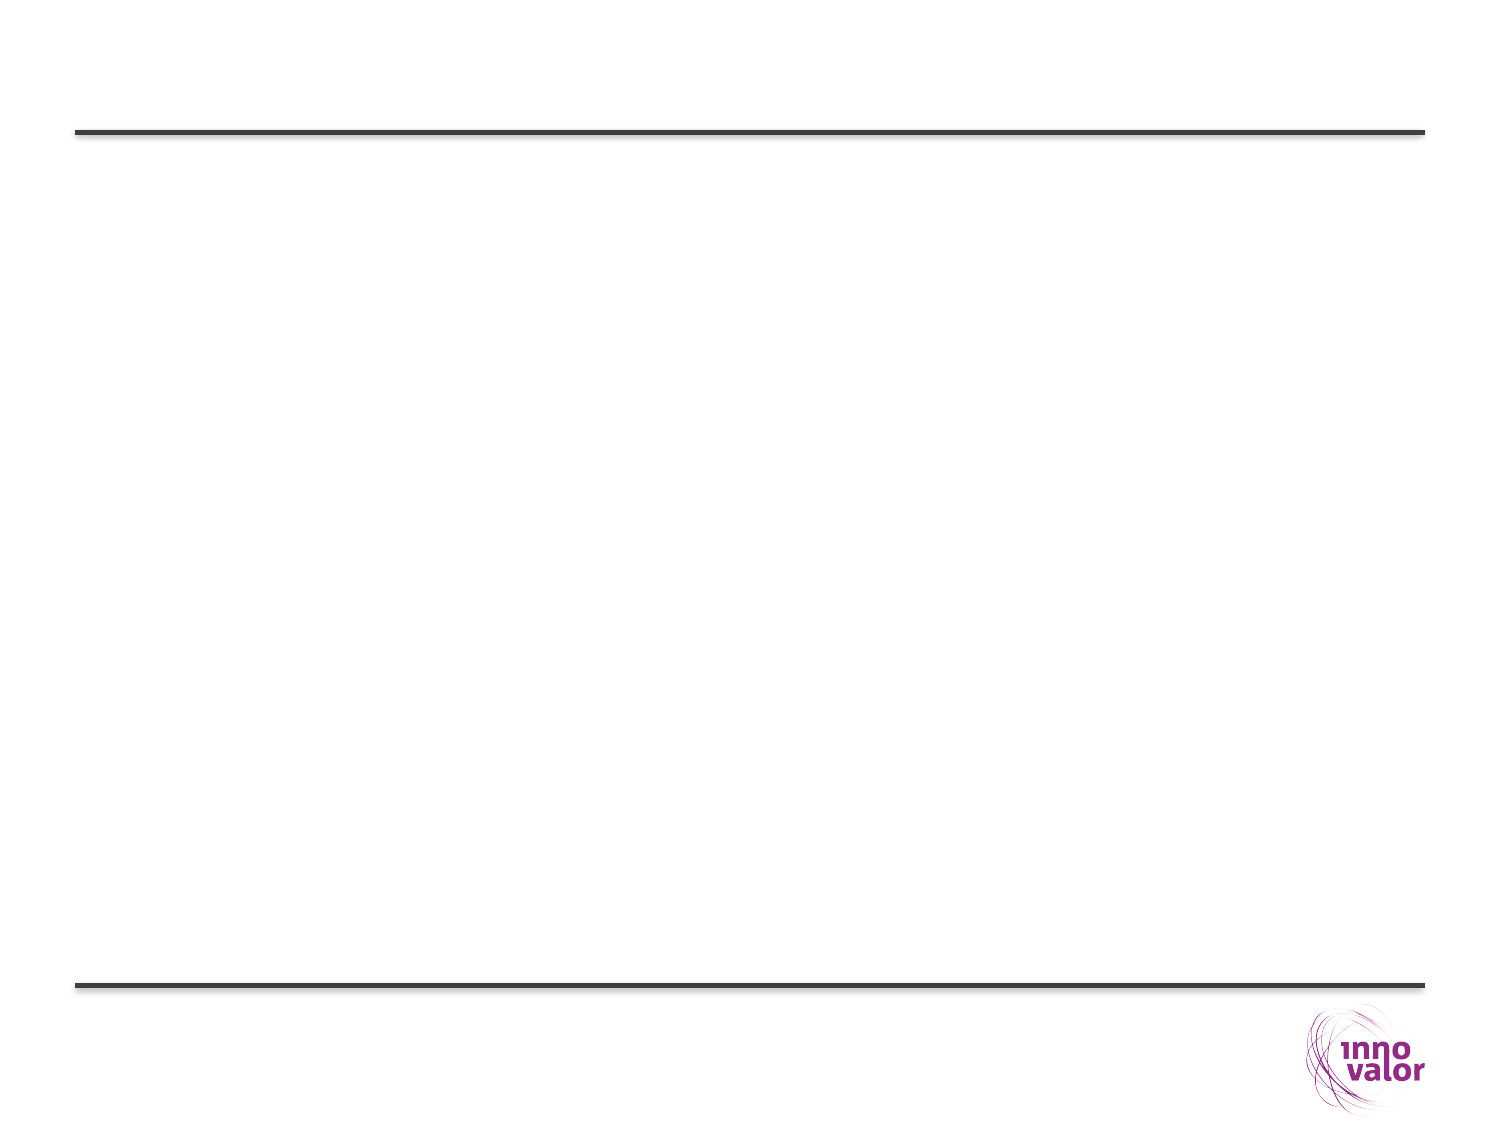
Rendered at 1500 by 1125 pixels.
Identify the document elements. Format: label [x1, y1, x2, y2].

picture [1306, 1004, 1425, 1116]
